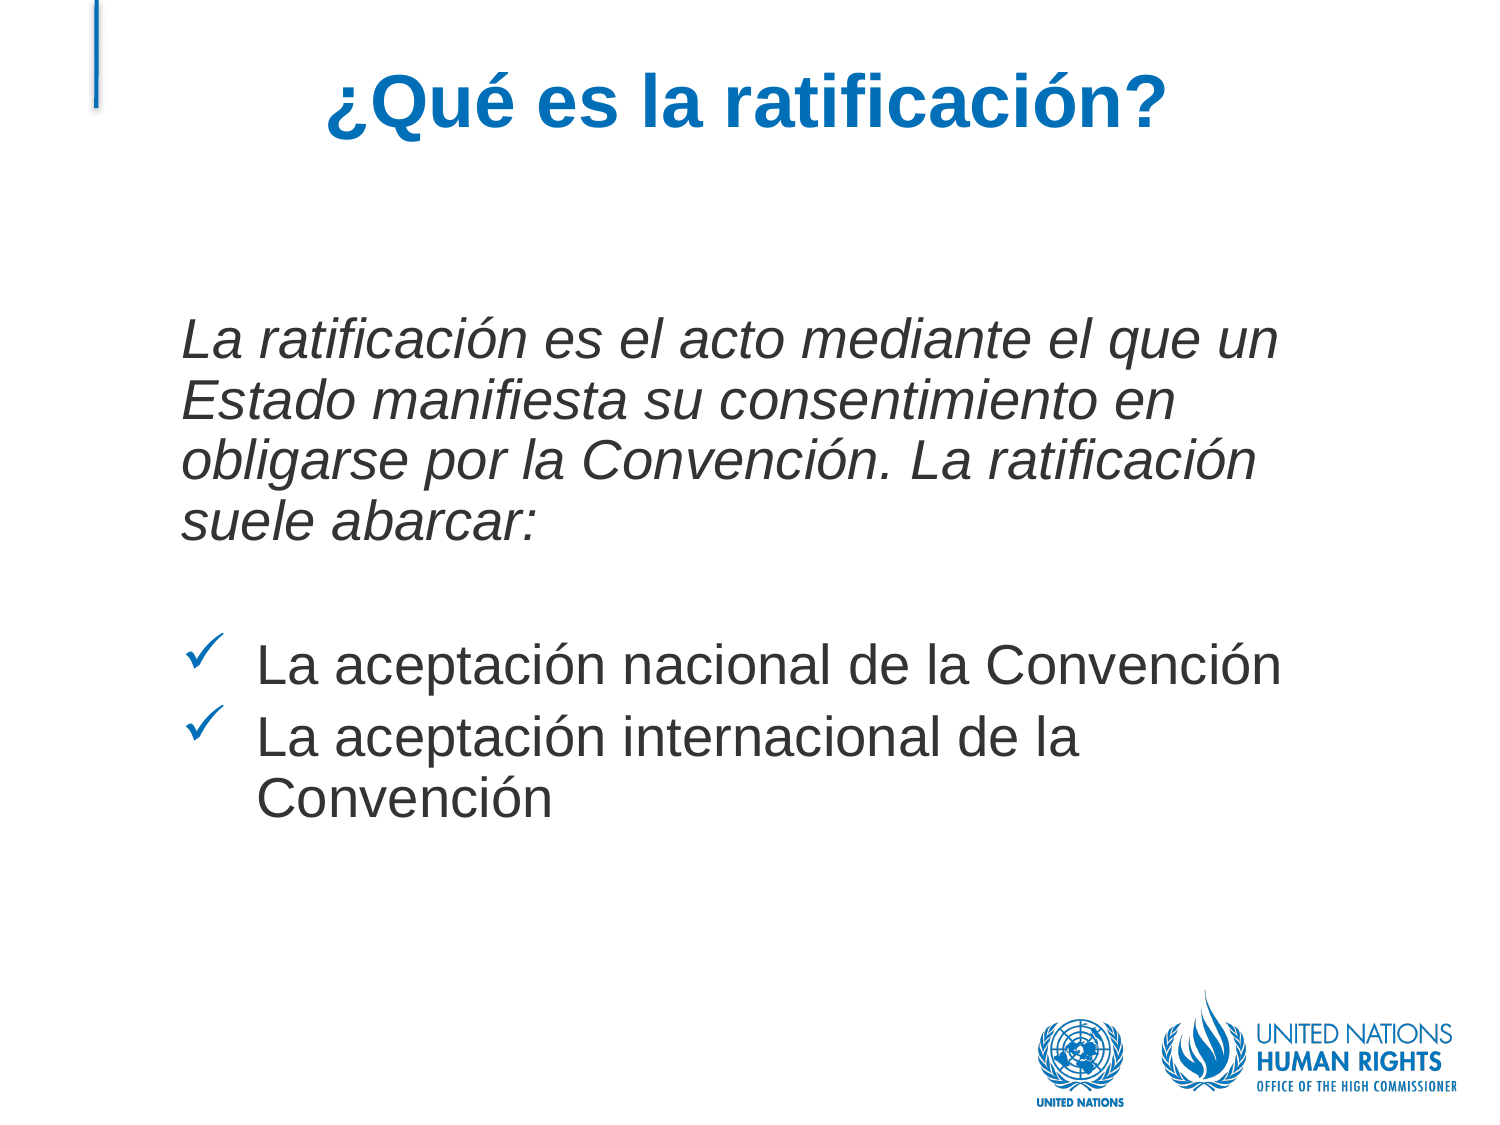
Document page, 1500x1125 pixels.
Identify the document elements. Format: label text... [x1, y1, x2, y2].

picture [1037, 990, 1457, 1107]
title ¿Qué es la ratificación? [58, 45, 1437, 224]
text_box La ratificación es el acto mediante el que un Estado manifiesta su consentimiento en obligarse por la Convención. La ratificación suele abarcar: La aceptación nacional de la Convención La aceptación internacional de la Convención [166, 223, 1325, 869]
